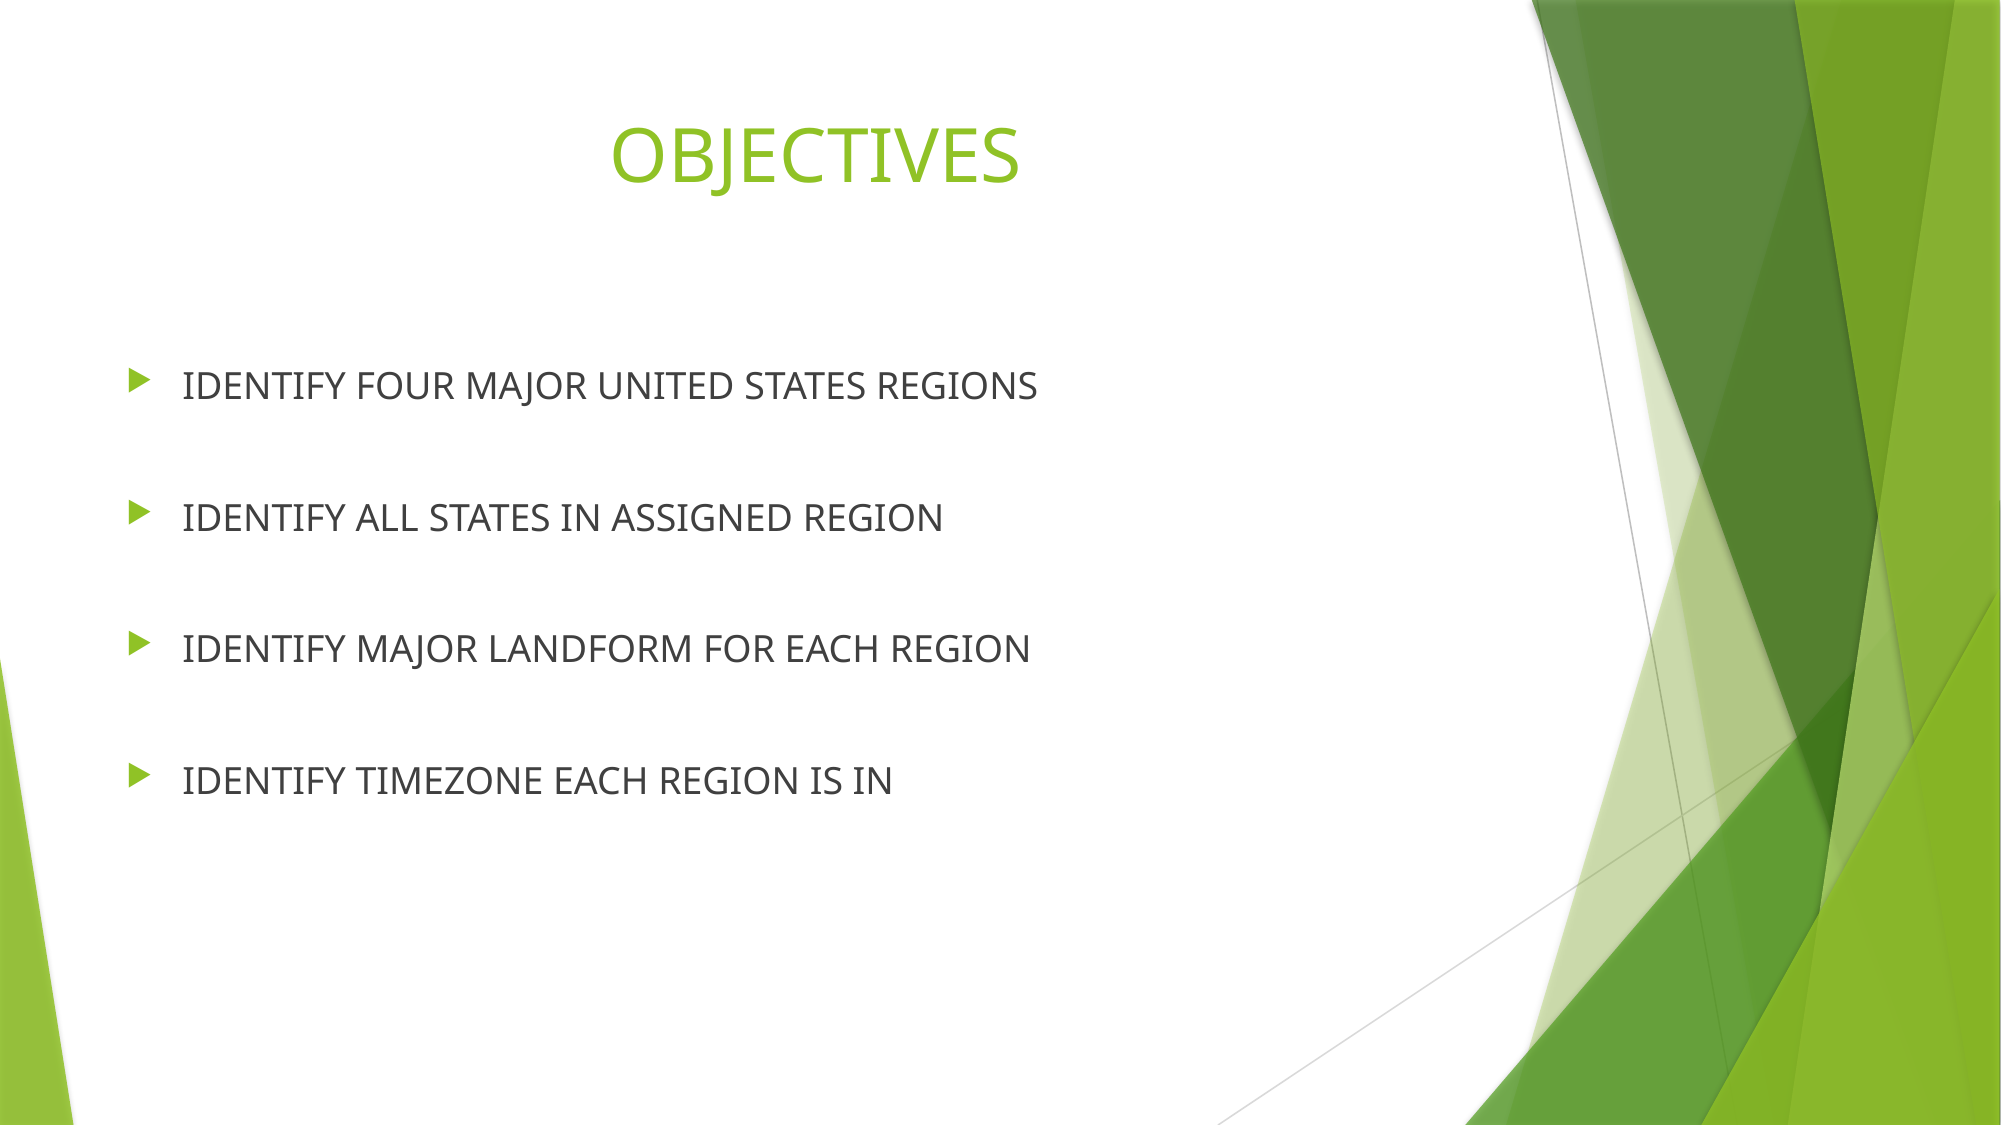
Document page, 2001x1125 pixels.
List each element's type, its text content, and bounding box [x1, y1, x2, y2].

list IDENTIFY FOUR MAJOR UNITED STATES REGIONS IDENTIFY ALL STATES IN ASSIGNED REGION IDENTIFY MAJOR LANDFORM FOR EACH REGION IDENTIFY TIMEZONE EACH REGION IS IN [111, 354, 1522, 992]
title OBJECTIVES [111, 99, 1522, 317]
